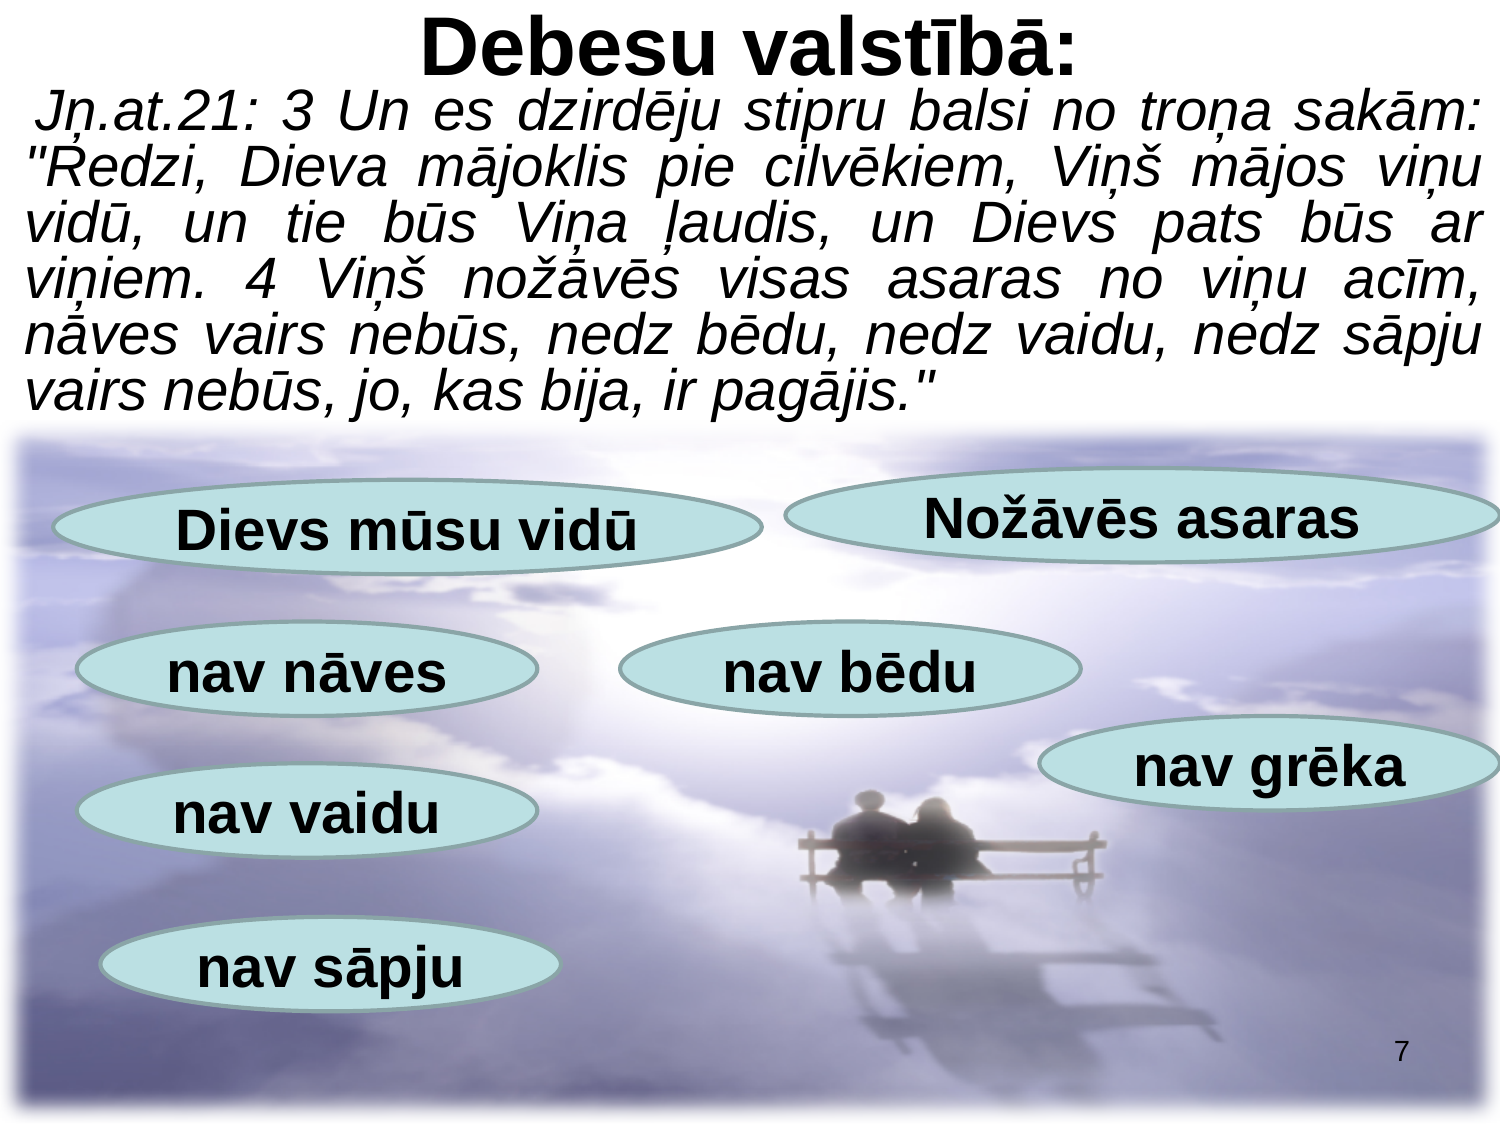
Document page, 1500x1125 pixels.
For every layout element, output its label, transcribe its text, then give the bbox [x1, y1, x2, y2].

text_box Debesu valstībā: [0, 0, 1500, 112]
list Jņ.at.21: 3 Un es dzirdēju stipru balsi no troņa sakām: "Redzi, Dieva mājoklis pie cilvēkiem, Viņš mājos viņu vidū, un tie būs Viņa ļaudis, un Dievs pats būs ar viņiem. 4 Viņš nožāvēs visas asaras no viņu acīm, nāves vairs nebūs, nedz bēdu, nedz vaidu, nedz sāpju vairs nebūs, jo, kas bija, ir pagājis." [0, 112, 1500, 275]
picture [0, 420, 1500, 1125]
